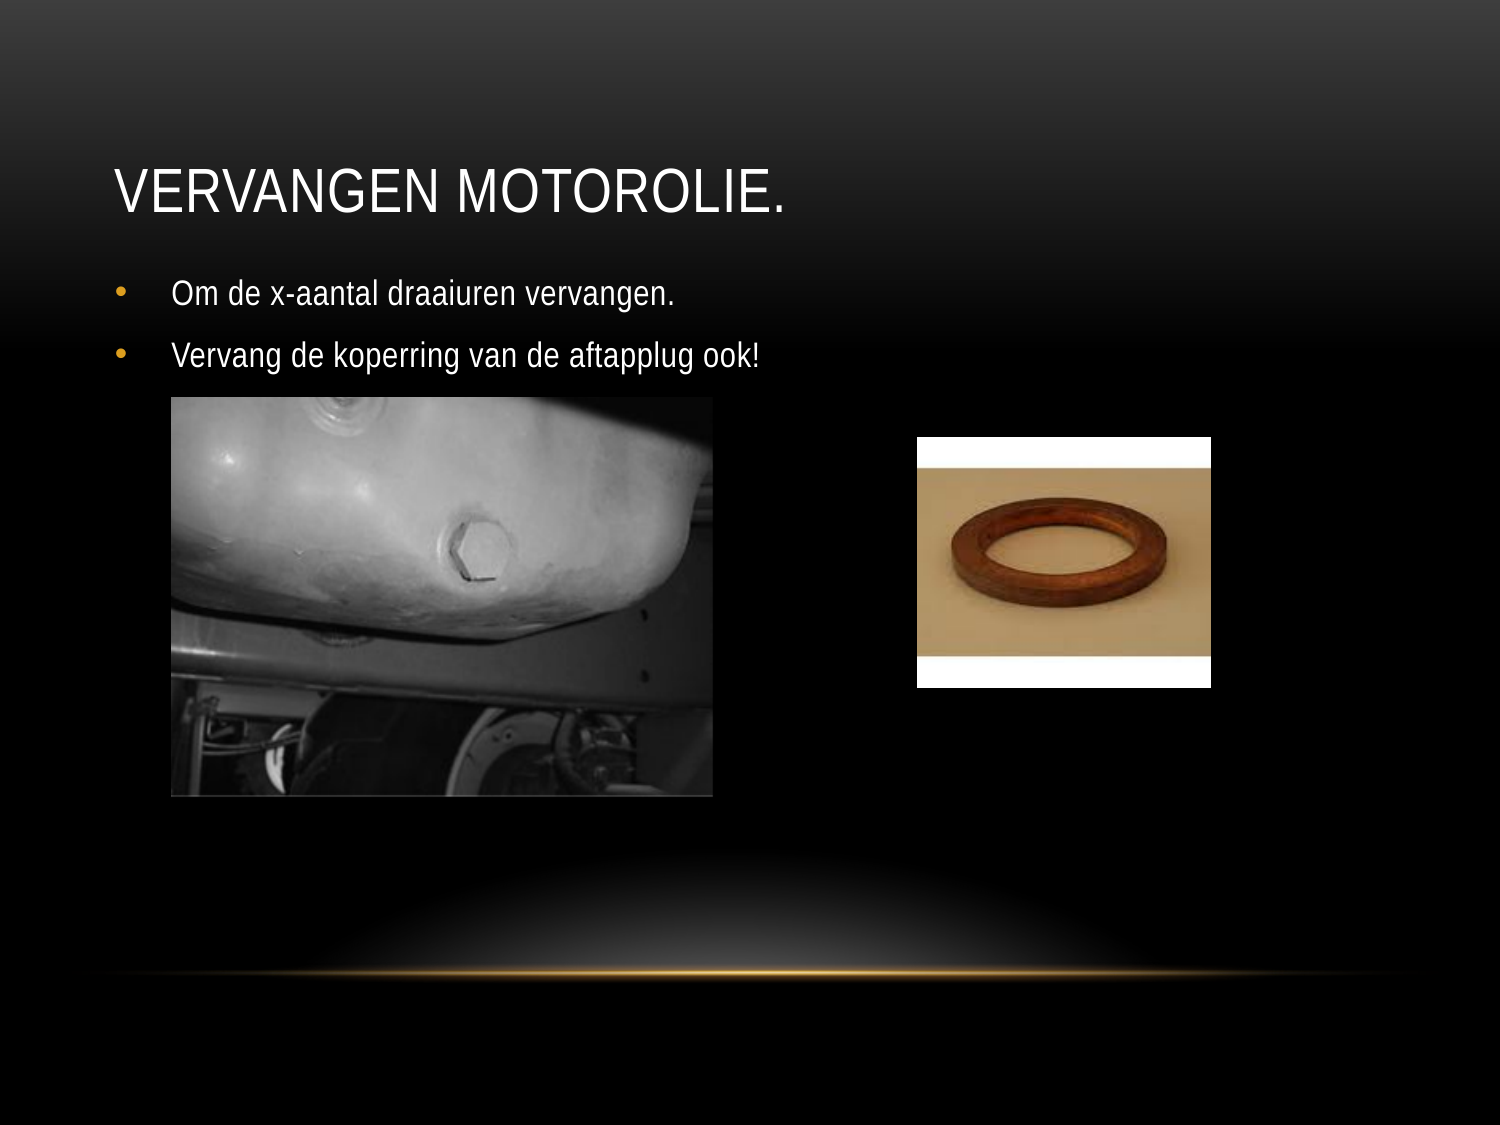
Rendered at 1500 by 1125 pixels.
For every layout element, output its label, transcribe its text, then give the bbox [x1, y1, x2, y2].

picture [0, 0, 1500, 1125]
title Vervangen motorolie. [99, 45, 1400, 233]
list Om de x-aantal draaiuren vervangen. Vervang de koperring van de aftapplug ook! [99, 262, 1400, 938]
